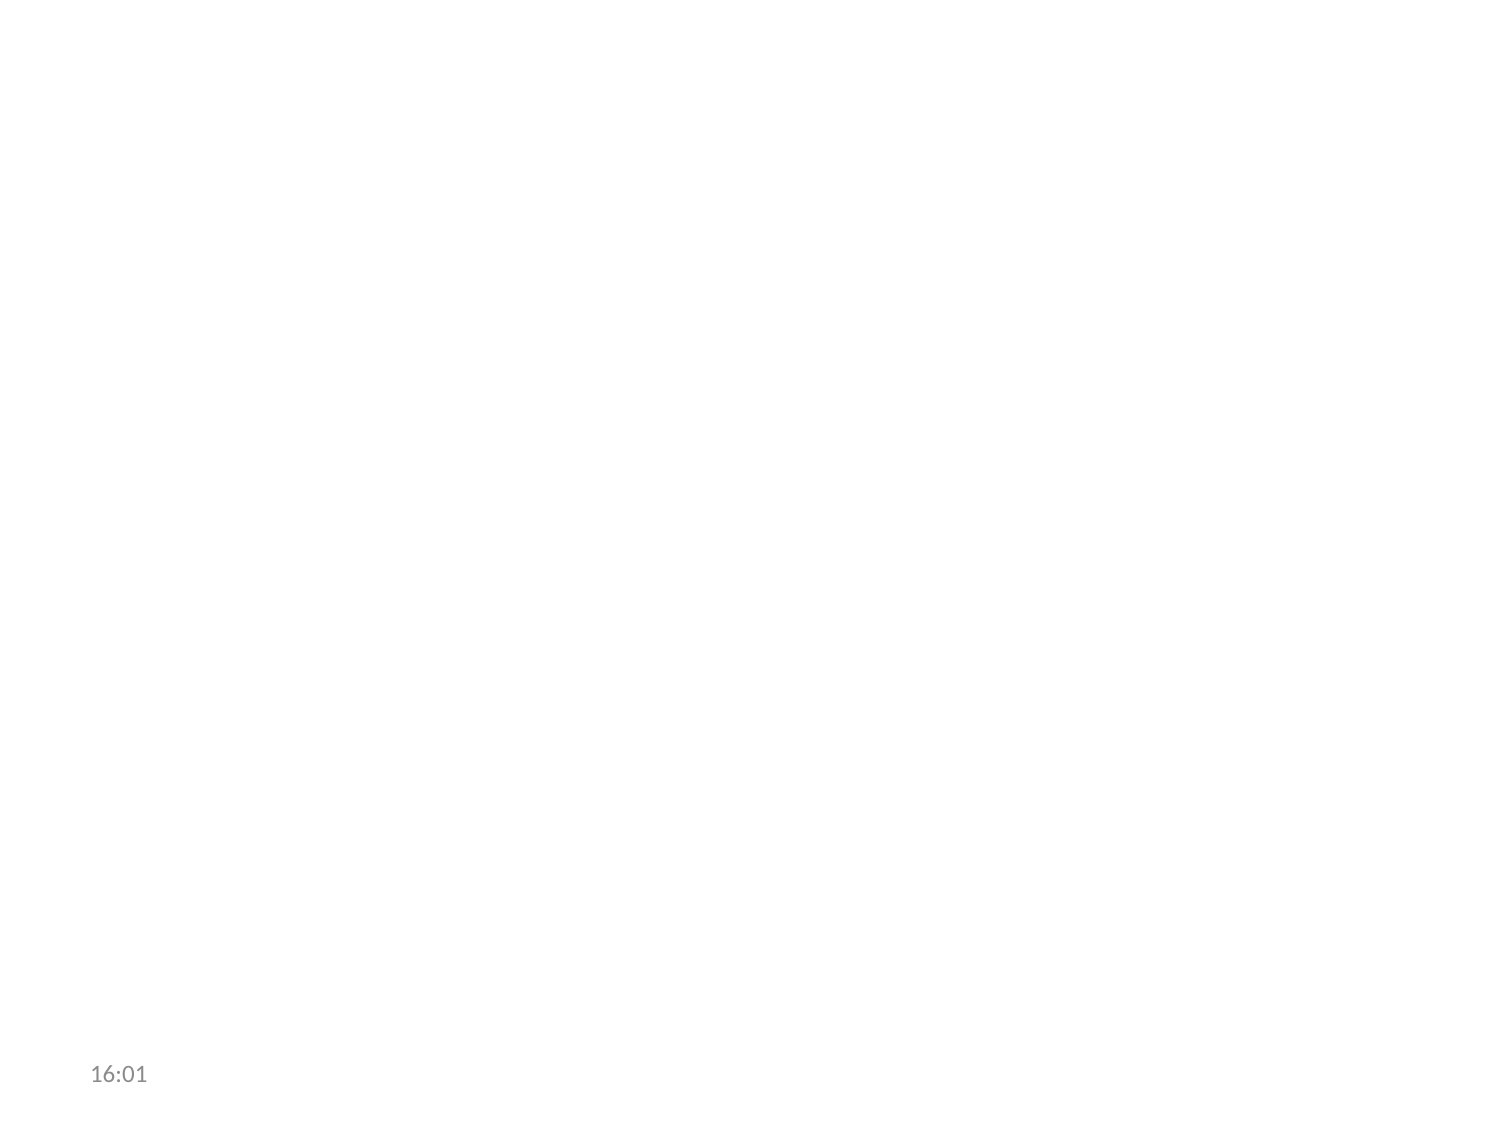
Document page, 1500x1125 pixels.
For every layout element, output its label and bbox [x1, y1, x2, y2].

slide_number [75, 1042, 425, 1103]
